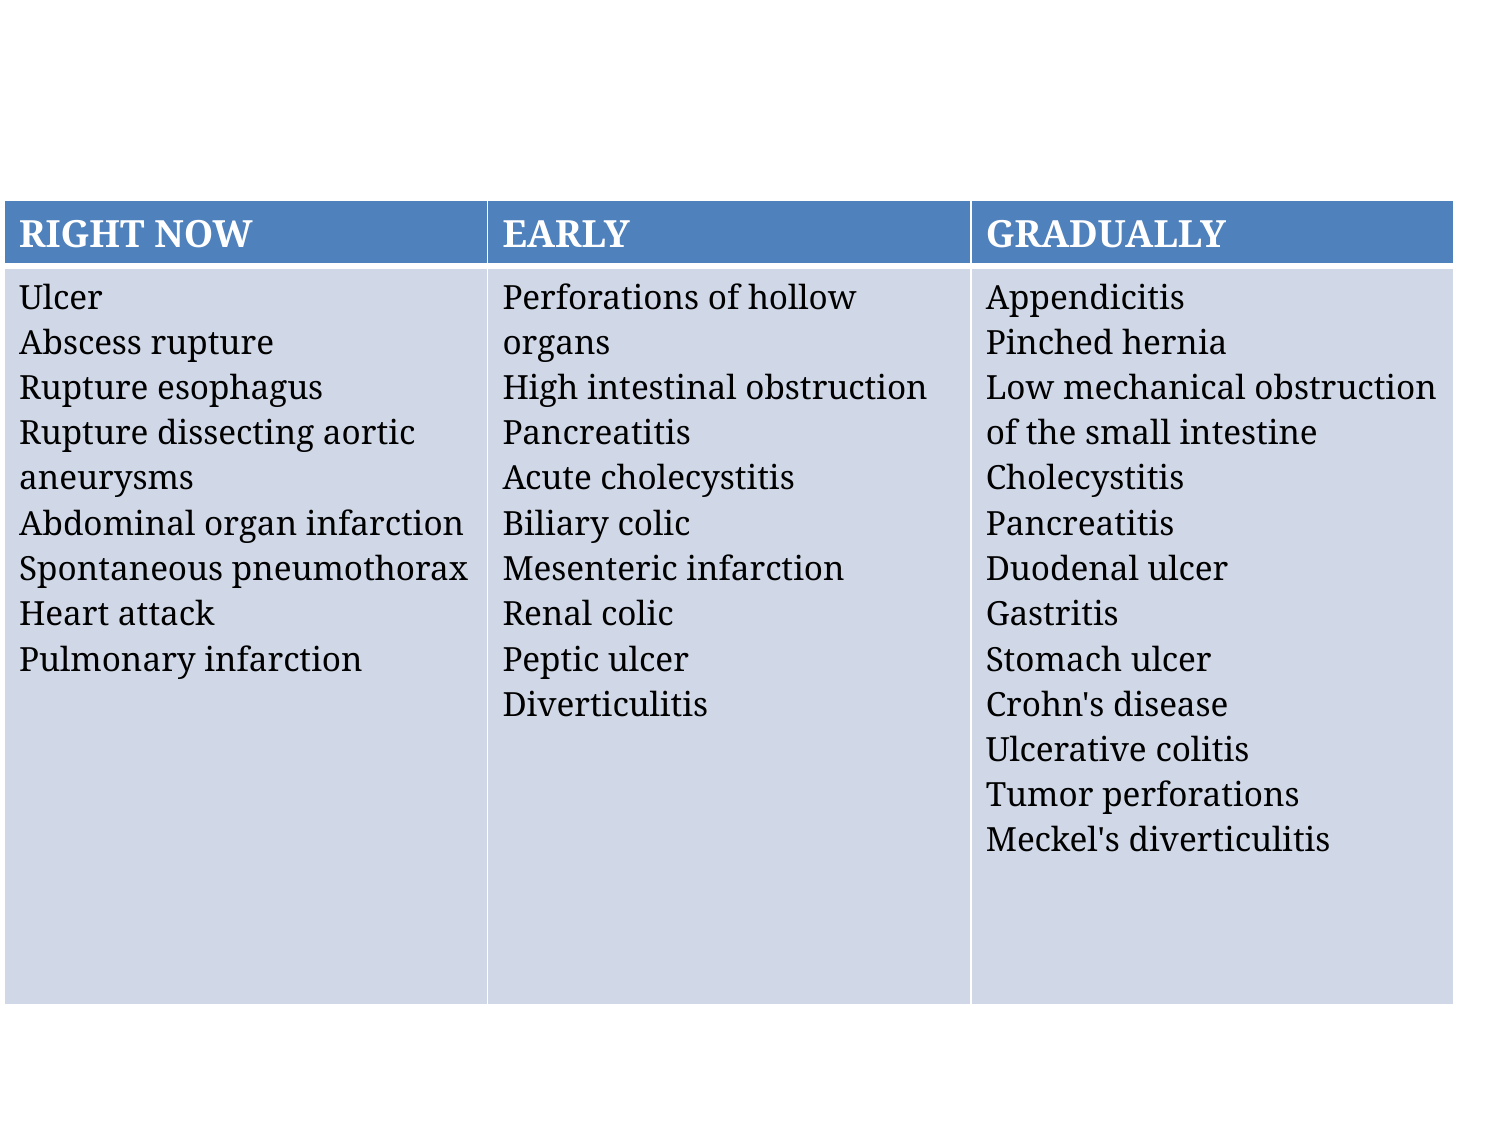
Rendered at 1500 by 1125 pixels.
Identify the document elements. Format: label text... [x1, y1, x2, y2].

table_header RIGHT NOW [5, 201, 487, 263]
table_cell Perforations of hollow organs High intestinal obstruction Pancreatitis Acute cholecystitis Biliary colic Mesenteric infarction Renal colic Peptic ulcer Diverticulitis [488, 269, 970, 1004]
table_header EARLY [488, 201, 970, 263]
table_cell Appendicitis Pinched hernia Low mechanical obstruction of the small intestine Cholecystitis Pancreatitis Duodenal ulcer Gastritis Stomach ulcer Crohn's disease Ulcerative colitis Tumor perforations Meckel's diverticulitis [972, 269, 1453, 1004]
table_header GRADUALLY [972, 201, 1453, 263]
table_cell Ulcer Abscess rupture Rupture esophagus Rupture dissecting aortic aneurysms Abdominal organ infarction Spontaneous pneumothorax Heart attack Pulmonary infarction [5, 269, 487, 1004]
